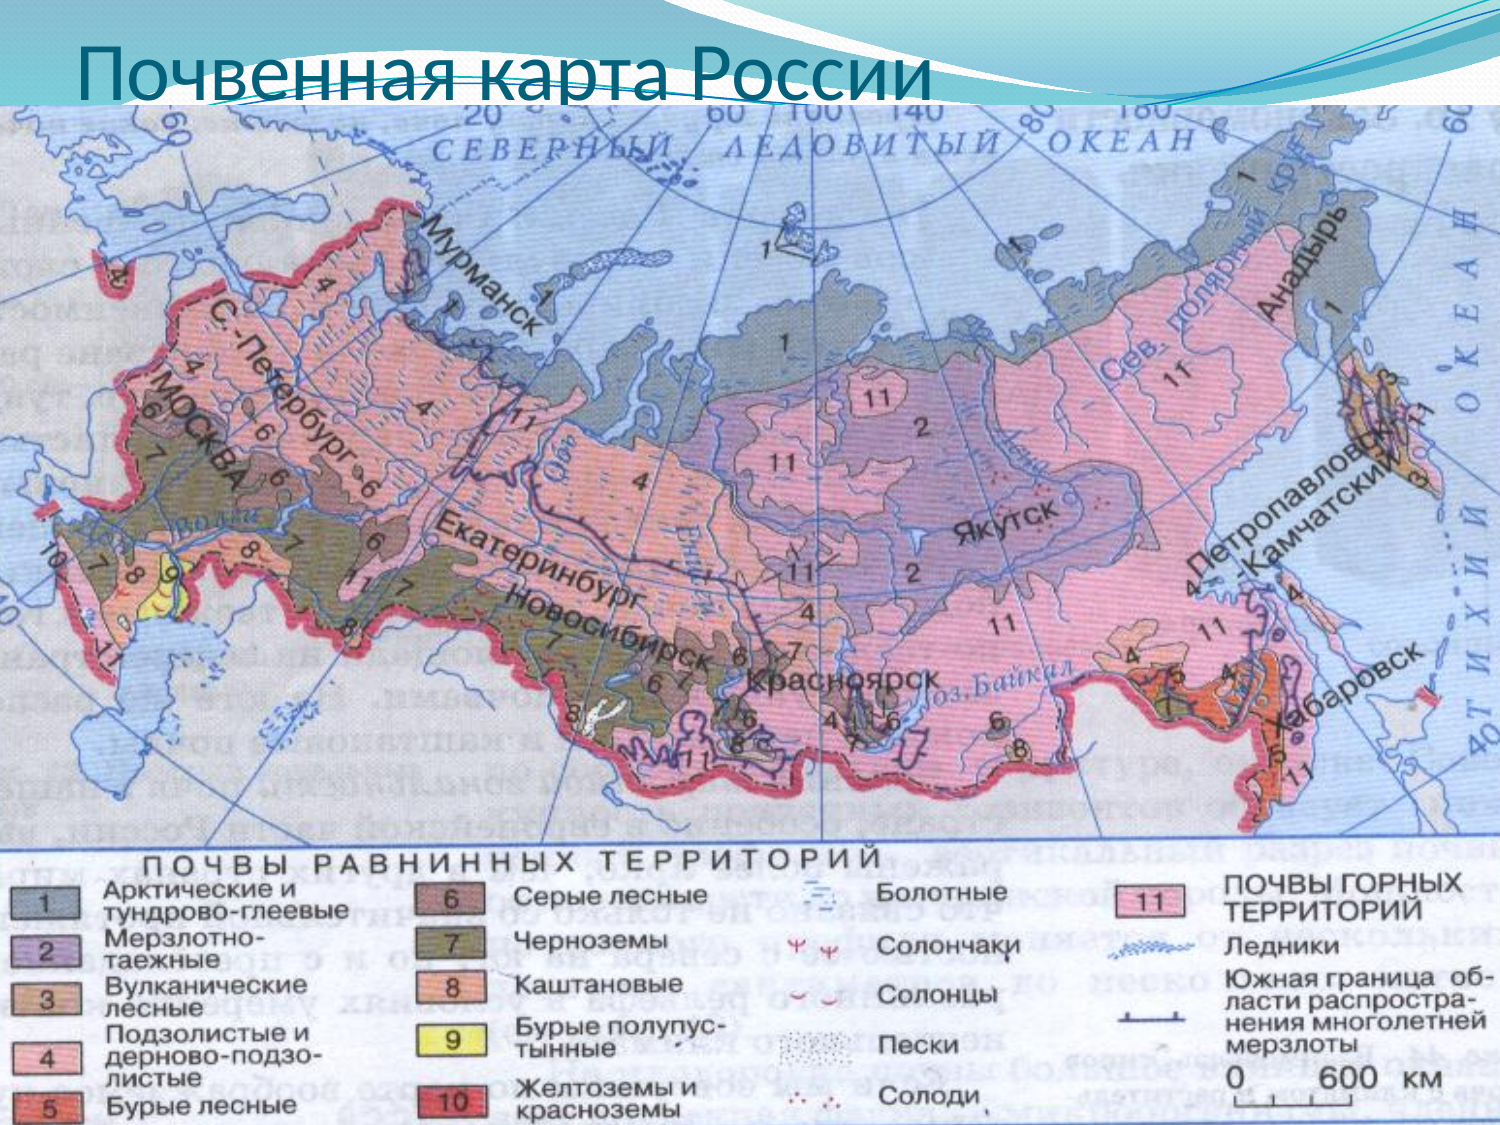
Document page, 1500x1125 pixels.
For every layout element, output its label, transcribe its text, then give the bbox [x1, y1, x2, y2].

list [0, 105, 1500, 1125]
title Почвенная карта России [75, 0, 1425, 104]
